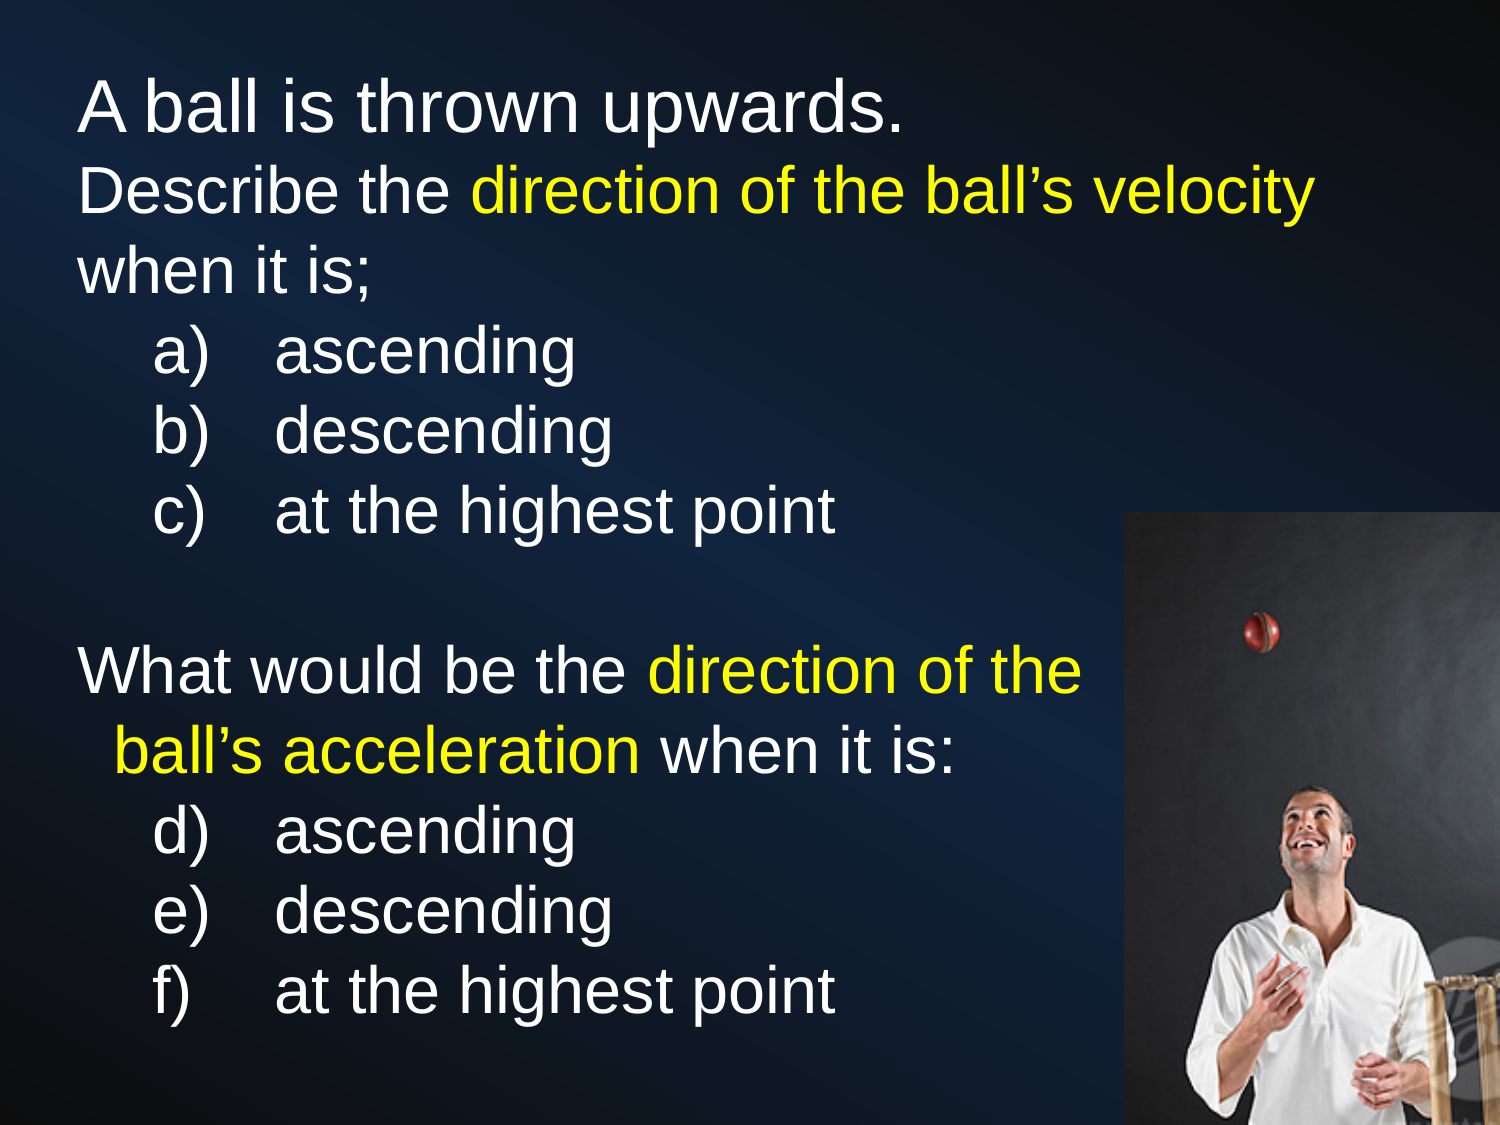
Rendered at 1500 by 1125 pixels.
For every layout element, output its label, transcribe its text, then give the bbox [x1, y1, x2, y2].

text_box A ball is thrown upwards. Describe the direction of the ball’s velocity when it is; ascending descending at the highest point What would be the direction of the ball’s acceleration when it is: ascending descending at the highest point [62, 49, 1425, 1035]
picture [1124, 512, 1500, 1125]
